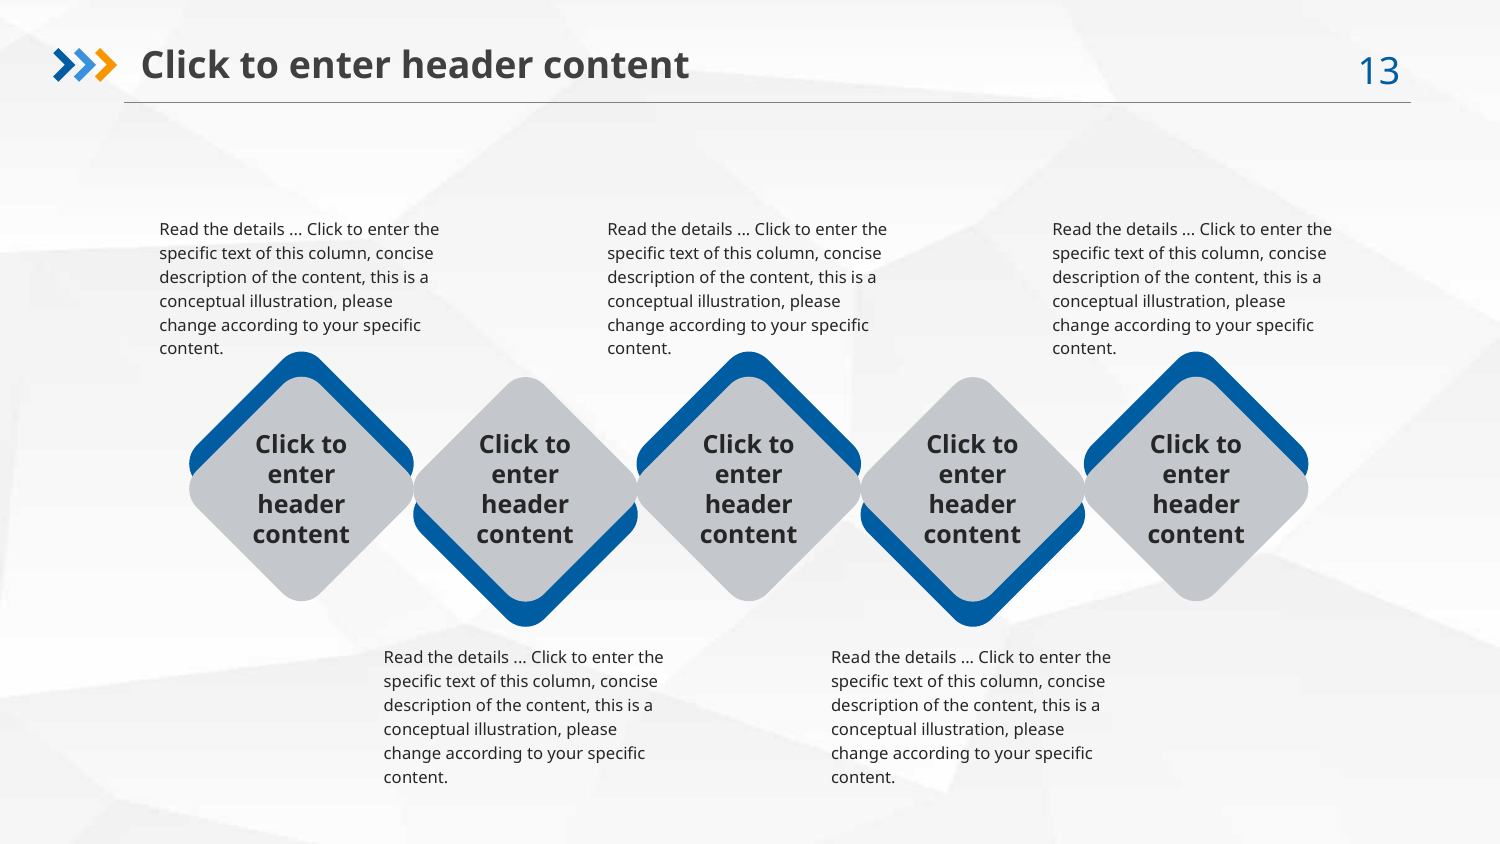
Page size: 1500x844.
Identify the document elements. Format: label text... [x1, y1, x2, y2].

picture [0, 0, 1500, 844]
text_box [1108, 376, 1284, 577]
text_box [438, 402, 613, 602]
text_box Click to enter header content [140, 32, 739, 95]
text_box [661, 376, 837, 577]
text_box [885, 402, 1061, 602]
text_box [214, 376, 389, 577]
text_box Read the details ... Click to enter the specific text of this column, concise description of the content, this is a conceptual illustration, please change according to your specific content. [159, 214, 446, 359]
text_box Read the details ... Click to enter the specific text of this column, concise description of the content, this is a conceptual illustration, please change according to your specific content. [1052, 214, 1339, 359]
text_box Read the details ... Click to enter the specific text of this column, concise description of the content, this is a conceptual illustration, please change according to your specific content. [383, 643, 671, 787]
text_box Read the details ... Click to enter the specific text of this column, concise description of the content, this is a conceptual illustration, please change according to your specific content. [607, 214, 894, 359]
text_box Read the details ... Click to enter the specific text of this column, concise description of the content, this is a conceptual illustration, please change according to your specific content. [830, 643, 1118, 787]
